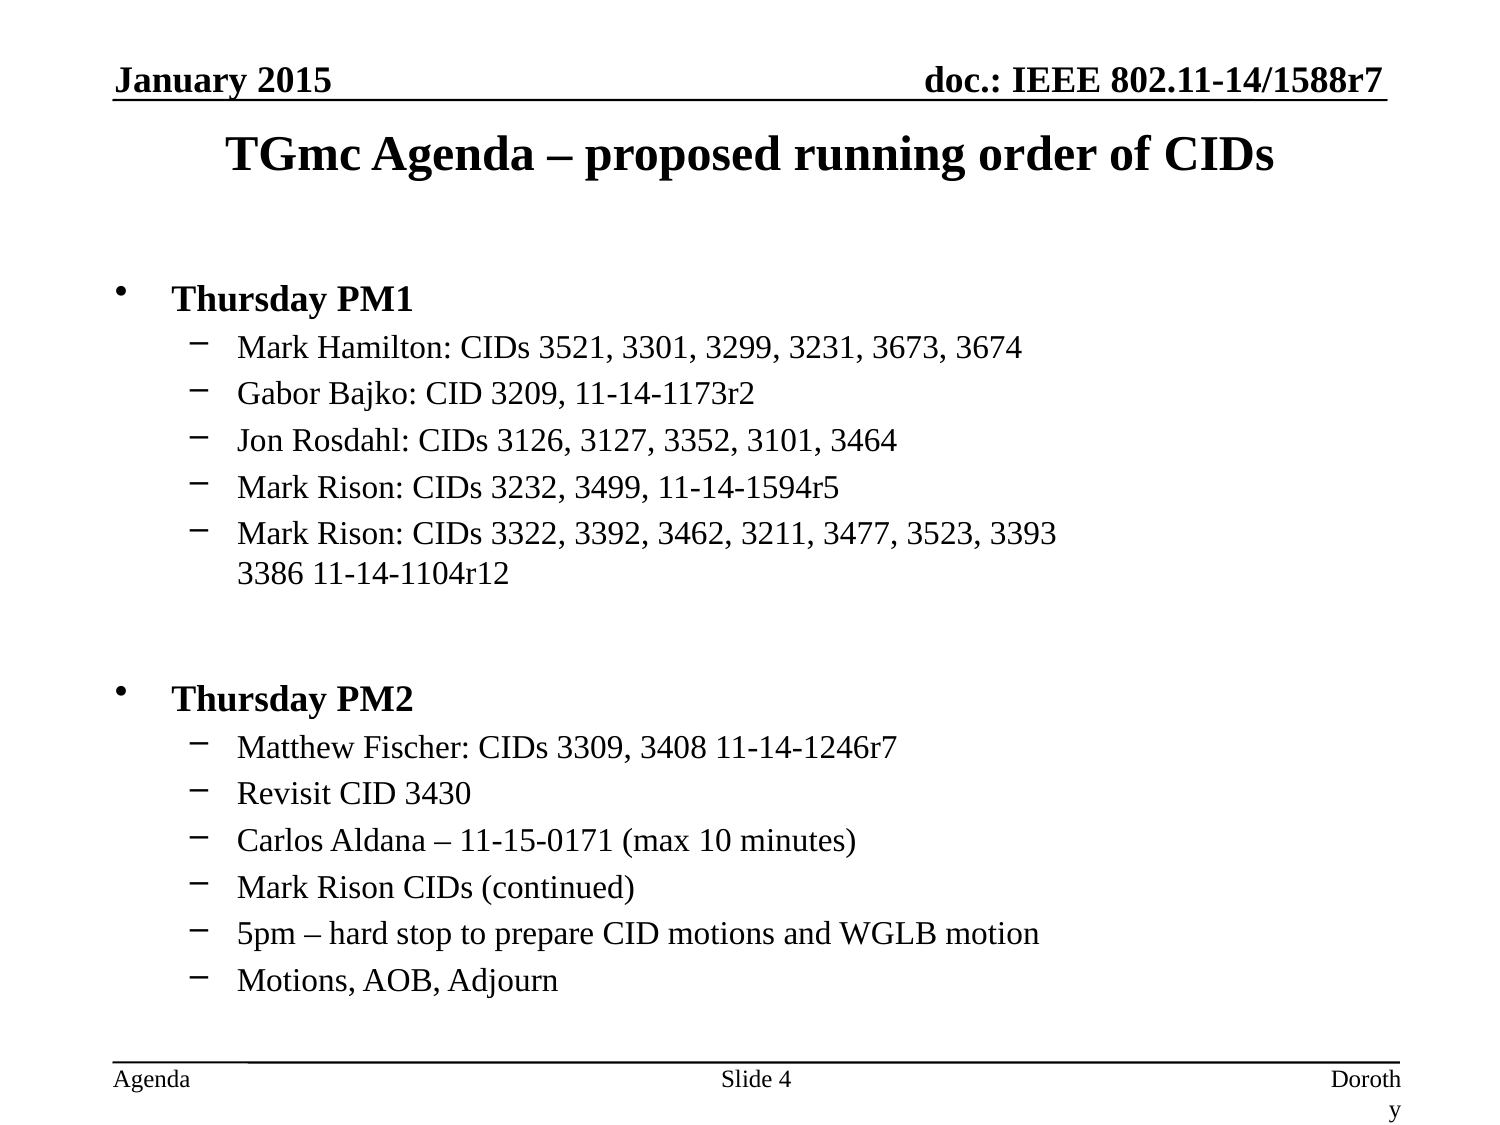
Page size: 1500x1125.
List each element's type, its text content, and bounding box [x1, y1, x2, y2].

text_box Thursday PM1 Mark Hamilton: CIDs 3521, 3301, 3299, 3231, 3673, 3674 Gabor Bajko: CID 3209, 11-14-1173r2 Jon Rosdahl: CIDs 3126, 3127, 3352, 3101, 3464 Mark Rison: CIDs 3232, 3499, 11-14-1594r5 Mark Rison: CIDs 3322, 3392, 3462, 3211, 3477, 3523, 3393 3386 11-14-1104r12 [99, 274, 1125, 638]
slide_number Slide 4 [712, 1062, 800, 1093]
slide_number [114, 54, 425, 100]
title TGmc Agenda – proposed running order of CIDs [112, 112, 1388, 188]
text_box Thursday PM2 Matthew Fischer: CIDs 3309, 3408 11-14-1246r7 Revisit CID 3430 Carlos Aldana – 11-15-0171 (max 10 minutes) Mark Rison CIDs (continued) 5pm – hard stop to prepare CID motions and WGLB motion Motions, AOB, Adjourn [99, 675, 1138, 1025]
footer Dorothy Stanley, Aruba Networks [1325, 1062, 1402, 1093]
